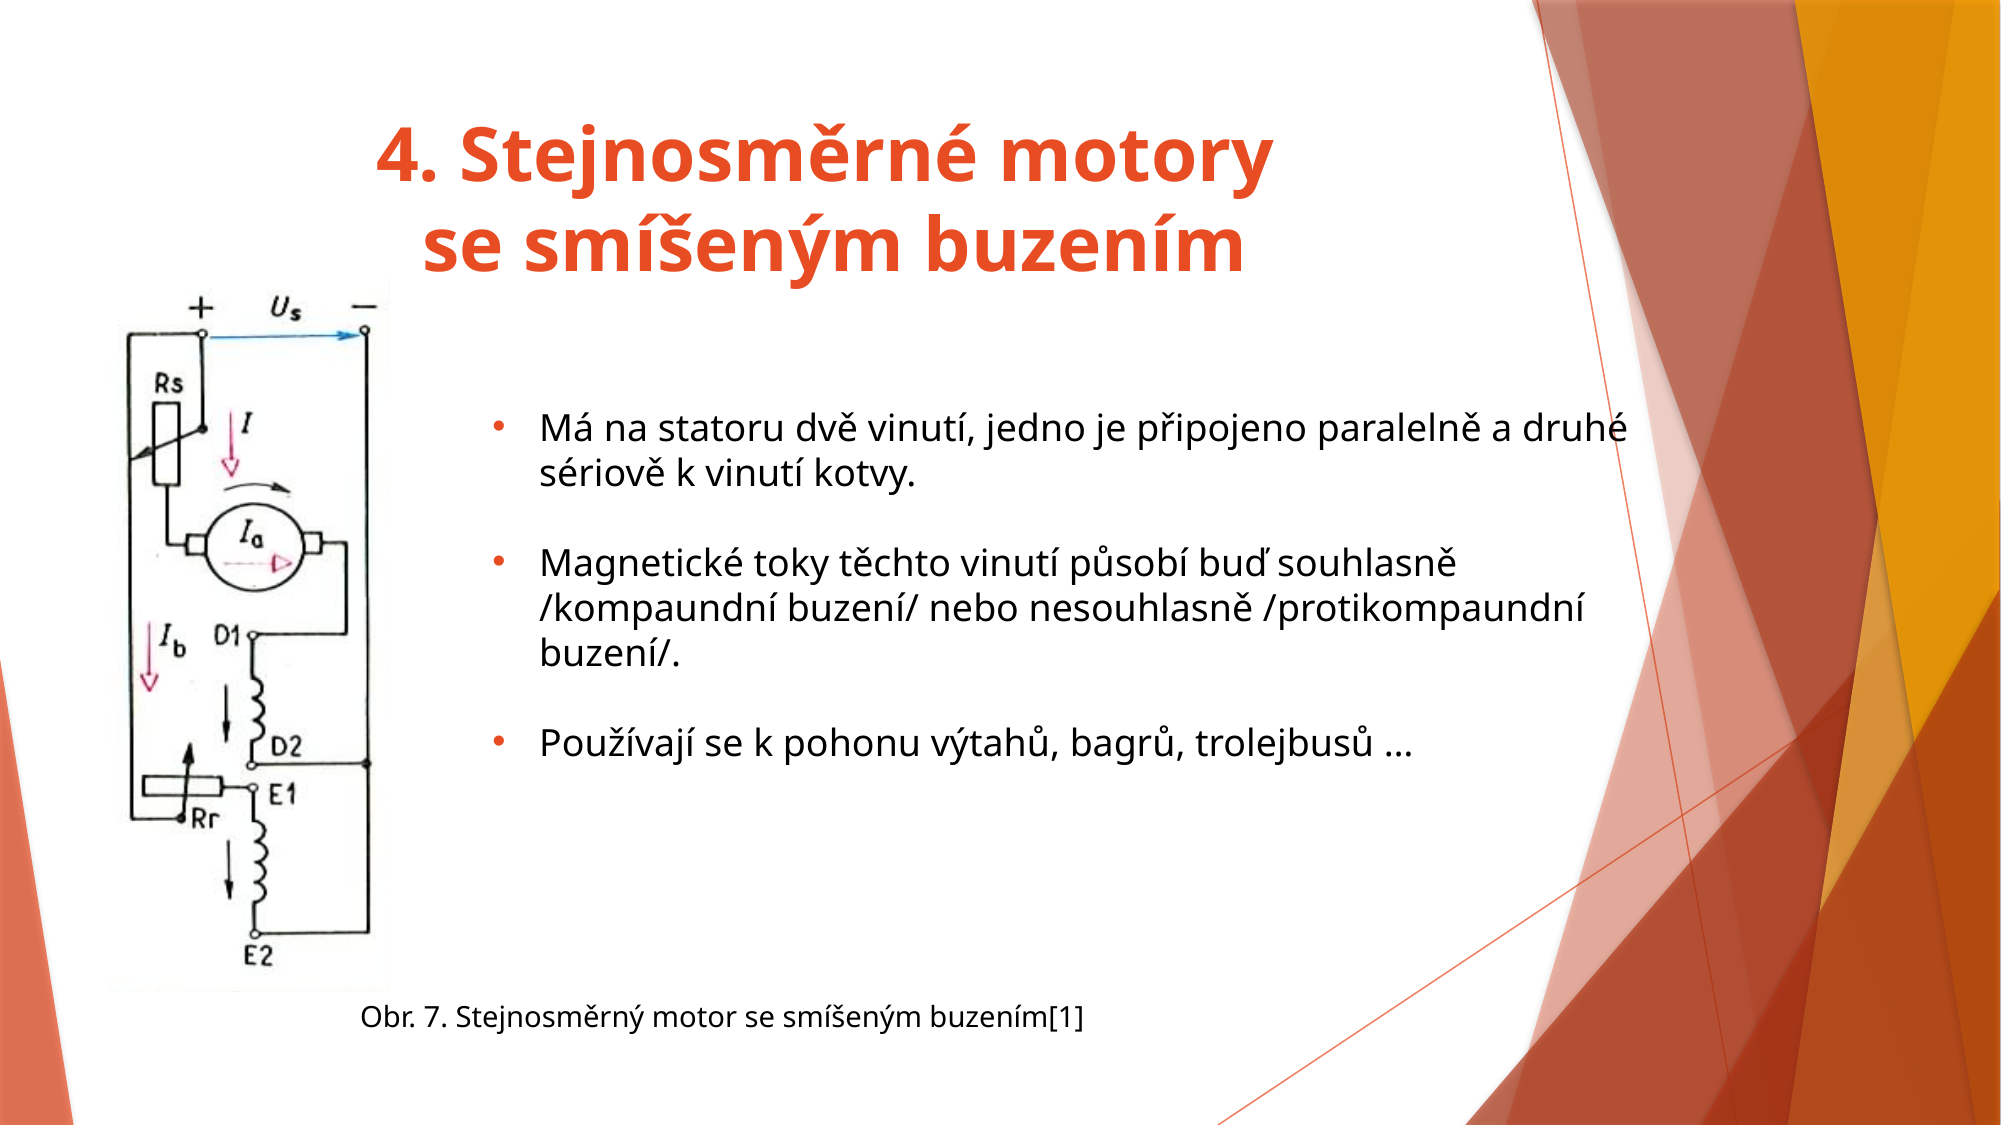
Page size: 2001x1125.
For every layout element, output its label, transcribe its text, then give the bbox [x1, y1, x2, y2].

text_box 4. Stejnosměrné motory se smíšeným buzením [108, 99, 1563, 294]
text_box Má na statoru dvě vinutí, jedno je připojeno paralelně a druhé sériově k vinutí kotvy. Magnetické toky těchto vinutí působí buď souhlasně /kompaundní buzení/ nebo nesouhlasně /protikompaundní buzení/. Používají se k pohonu výtahů, bagrů, trolejbusů … [477, 396, 1662, 951]
text_box Obr. 7. Stejnosměrný motor se smíšeným buzením[1] [345, 991, 1100, 1041]
picture [107, 269, 390, 992]
